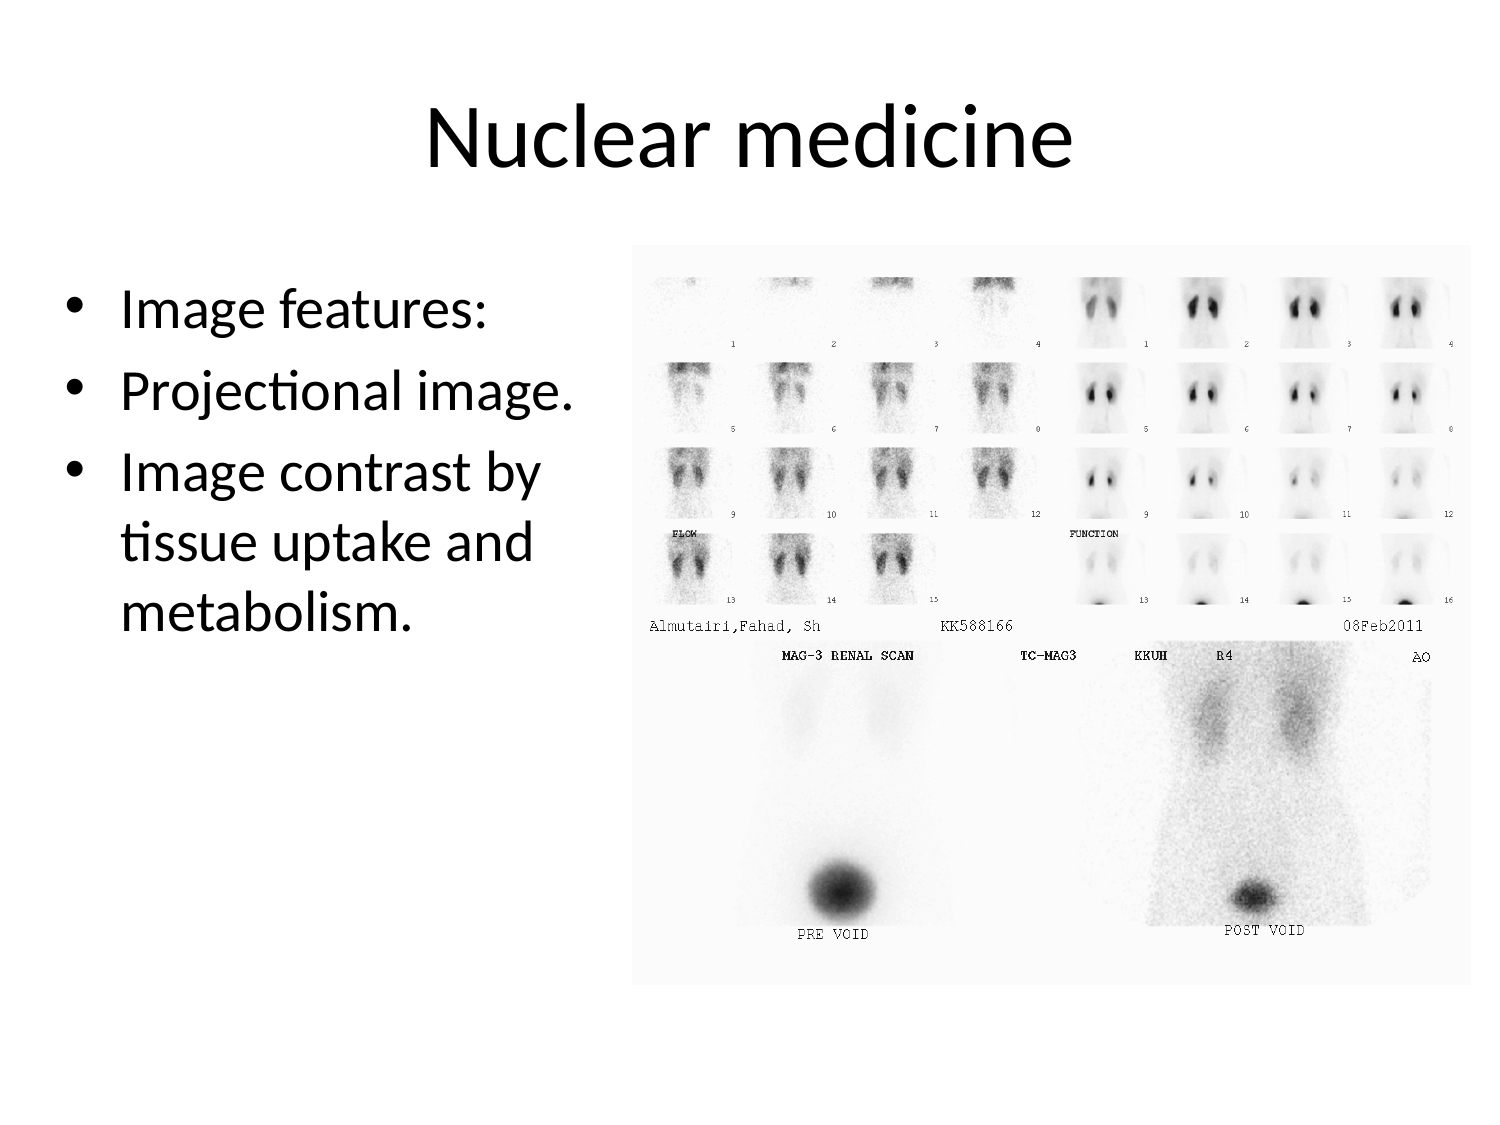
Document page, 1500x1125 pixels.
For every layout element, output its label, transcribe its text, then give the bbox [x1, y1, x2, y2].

list Image features: Projectional image. Image contrast by tissue uptake and metabolism. [49, 262, 633, 1001]
title Nuclear medicine [49, 37, 1451, 225]
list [632, 245, 1471, 985]
